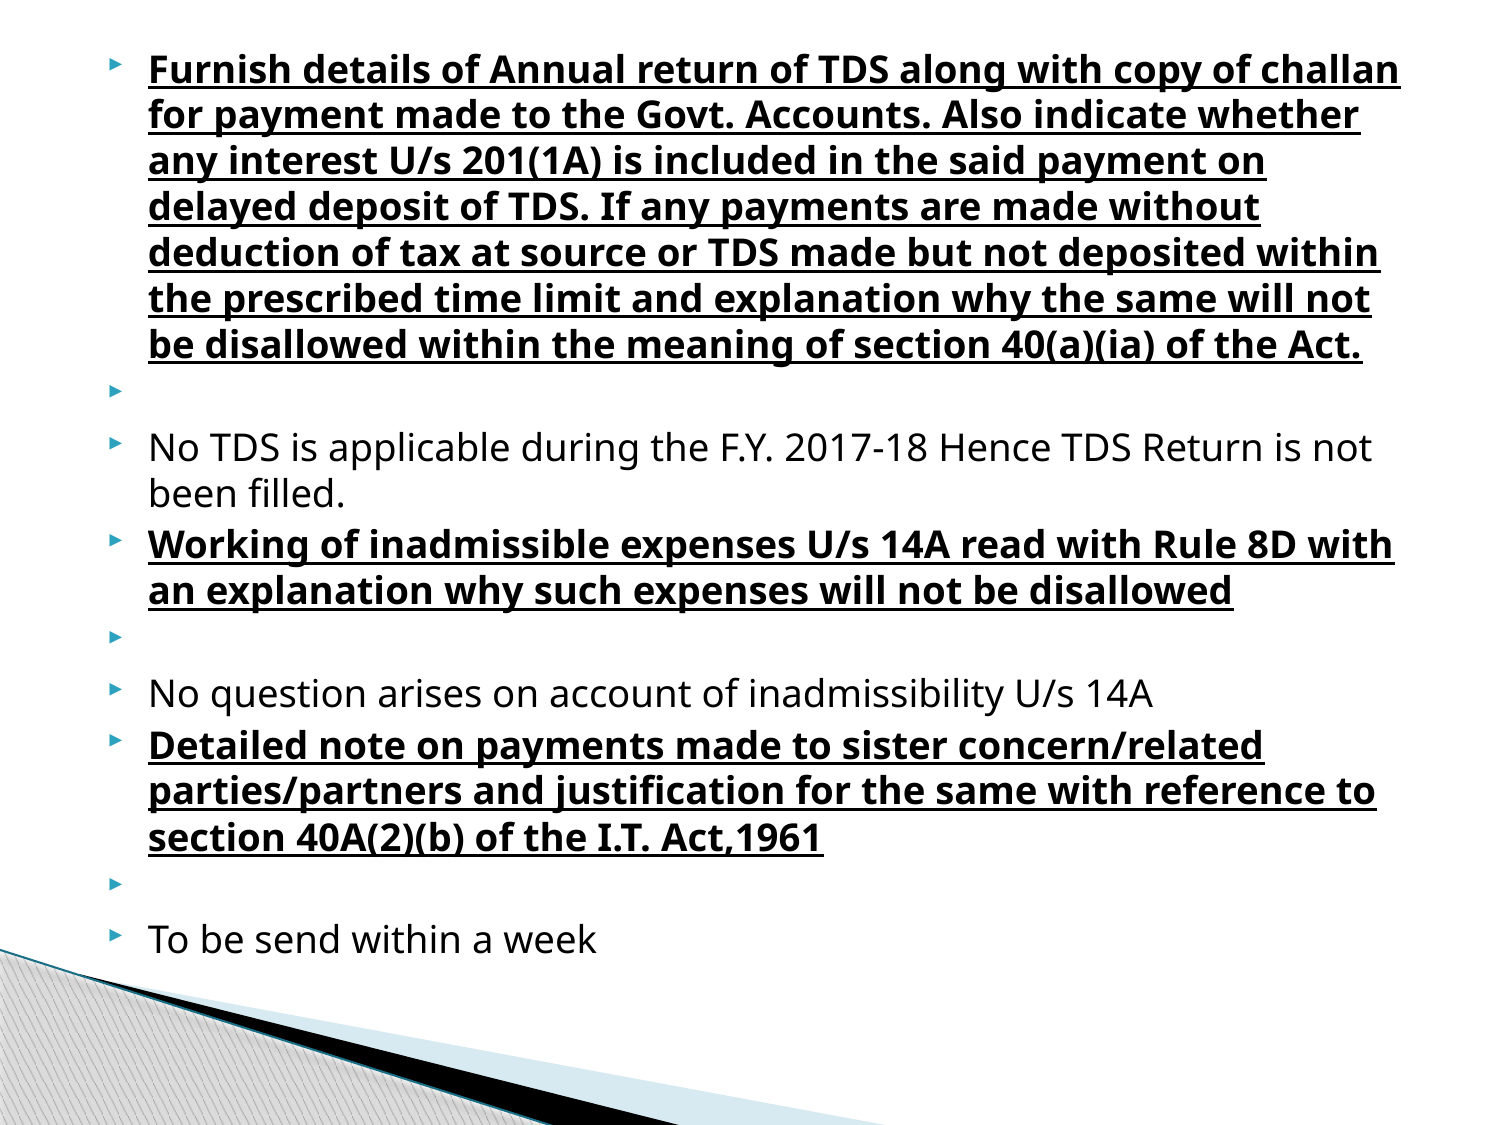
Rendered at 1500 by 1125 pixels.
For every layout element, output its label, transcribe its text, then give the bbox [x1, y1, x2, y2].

list Furnish details of Annual return of TDS along with copy of challan for payment made to the Govt. Accounts. Also indicate whether any interest U/s 201(1A) is included in the said payment on delayed deposit of TDS. If any payments are made without deduction of tax at source or TDS made but not deposited within the prescribed time limit and explanation why the same will not be disallowed within the meaning of section 40(a)(ia) of the Act. No TDS is applicable during the F.Y. 2017-18 Hence TDS Return is not been filled. Working of inadmissible expenses U/s 14A read with Rule 8D with an explanation why such expenses will not be disallowed No question arises on account of inadmissibility U/s 14A Detailed note on payments made to sister concern/related parties/partners and justification for the same with reference to section 40A(2)(b) of the I.T. Act,1961 To be send within a week [75, 37, 1425, 986]
